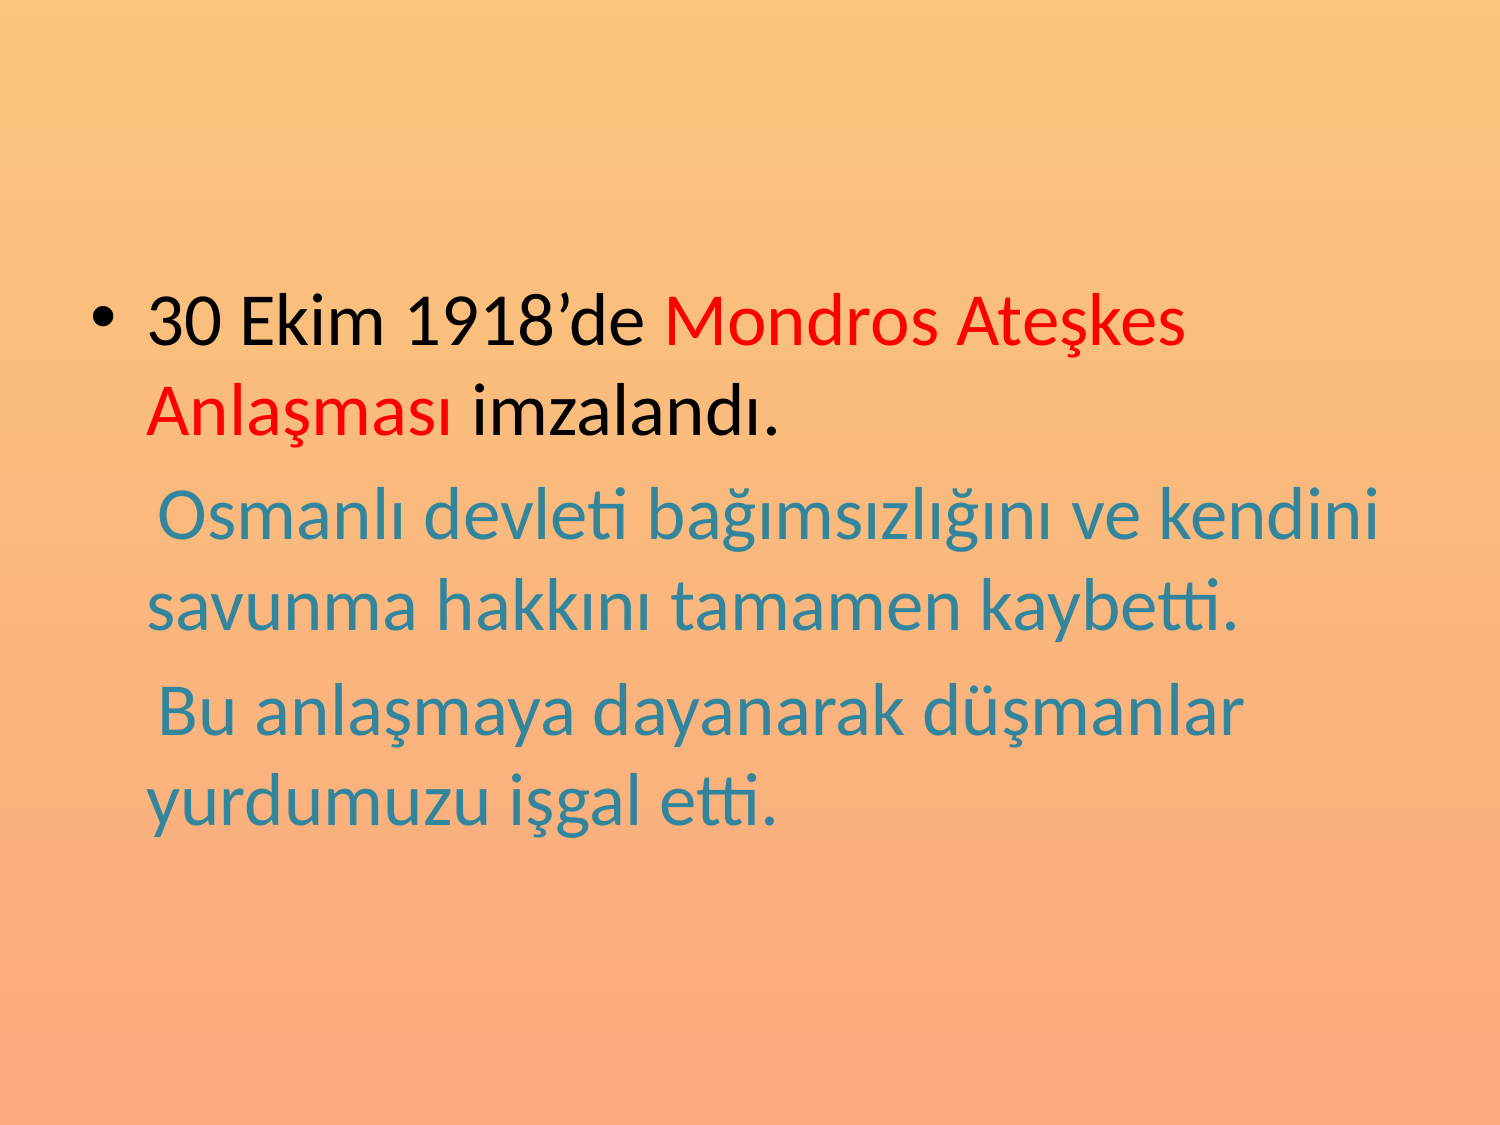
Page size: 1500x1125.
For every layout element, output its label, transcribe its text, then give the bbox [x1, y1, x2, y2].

list 30 Ekim 1918’de Mondros Ateşkes Anlaşması imzalandı. Osmanlı devleti bağımsızlığını ve kendini savunma hakkını tamamen kaybetti. Bu anlaşmaya dayanarak düşmanlar yurdumuzu işgal etti. [75, 262, 1425, 1005]
